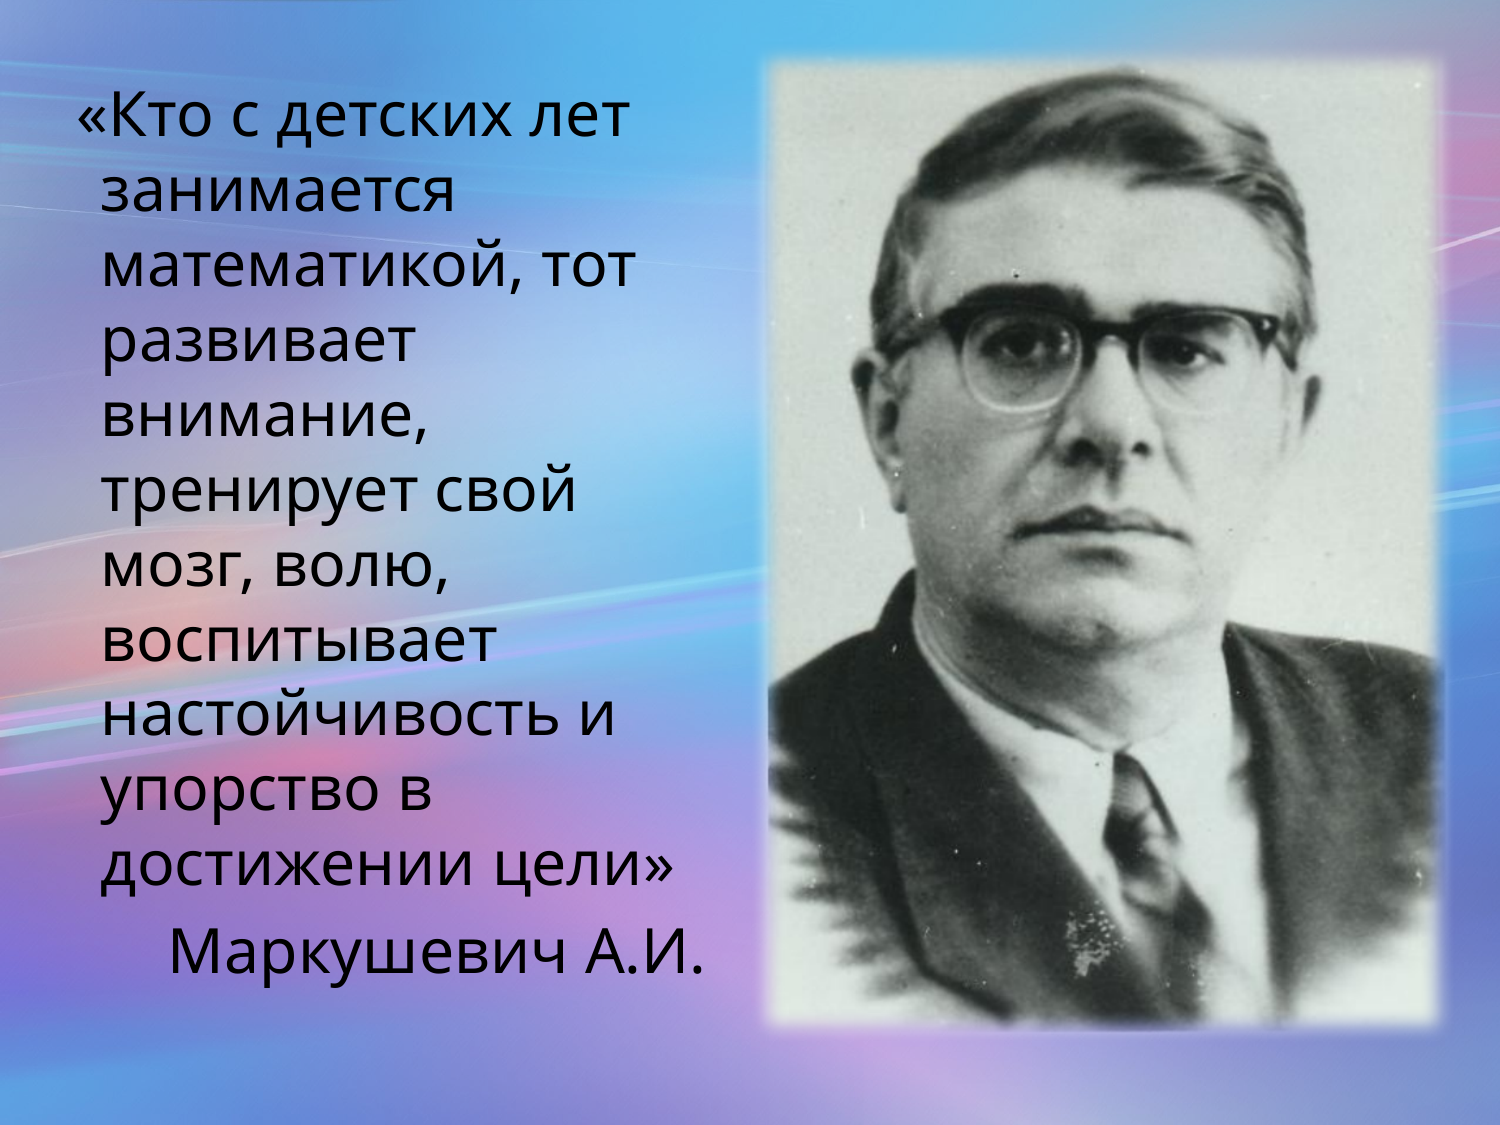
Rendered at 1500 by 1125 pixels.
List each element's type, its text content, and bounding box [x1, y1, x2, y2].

picture [749, 42, 1456, 1045]
list «Кто с детских лет занимается математикой, тот развивает внимание, тренирует свой мозг, волю, воспитывает настойчивость и упорство в достижении цели» Маркушевич А.И. [29, 66, 739, 1059]
